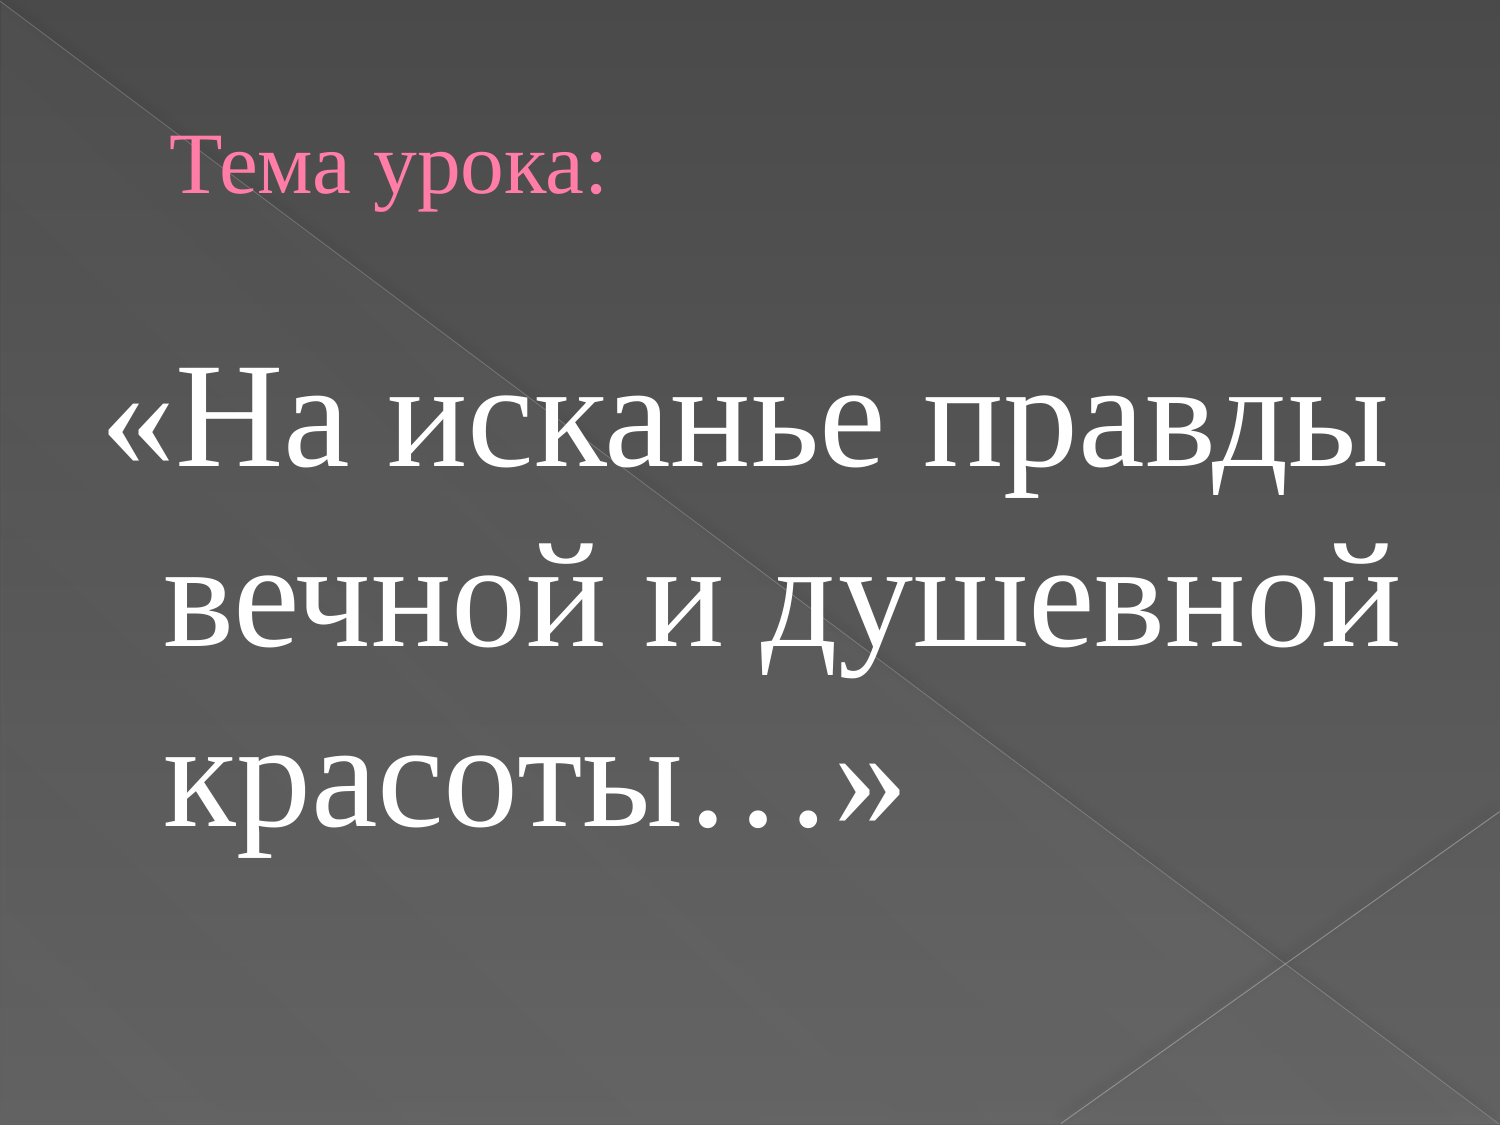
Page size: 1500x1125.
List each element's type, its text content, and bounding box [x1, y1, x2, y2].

list «На исканье правды вечной и душевной красоты…» [75, 308, 1425, 1059]
title Тема урока: [75, 43, 1425, 274]
